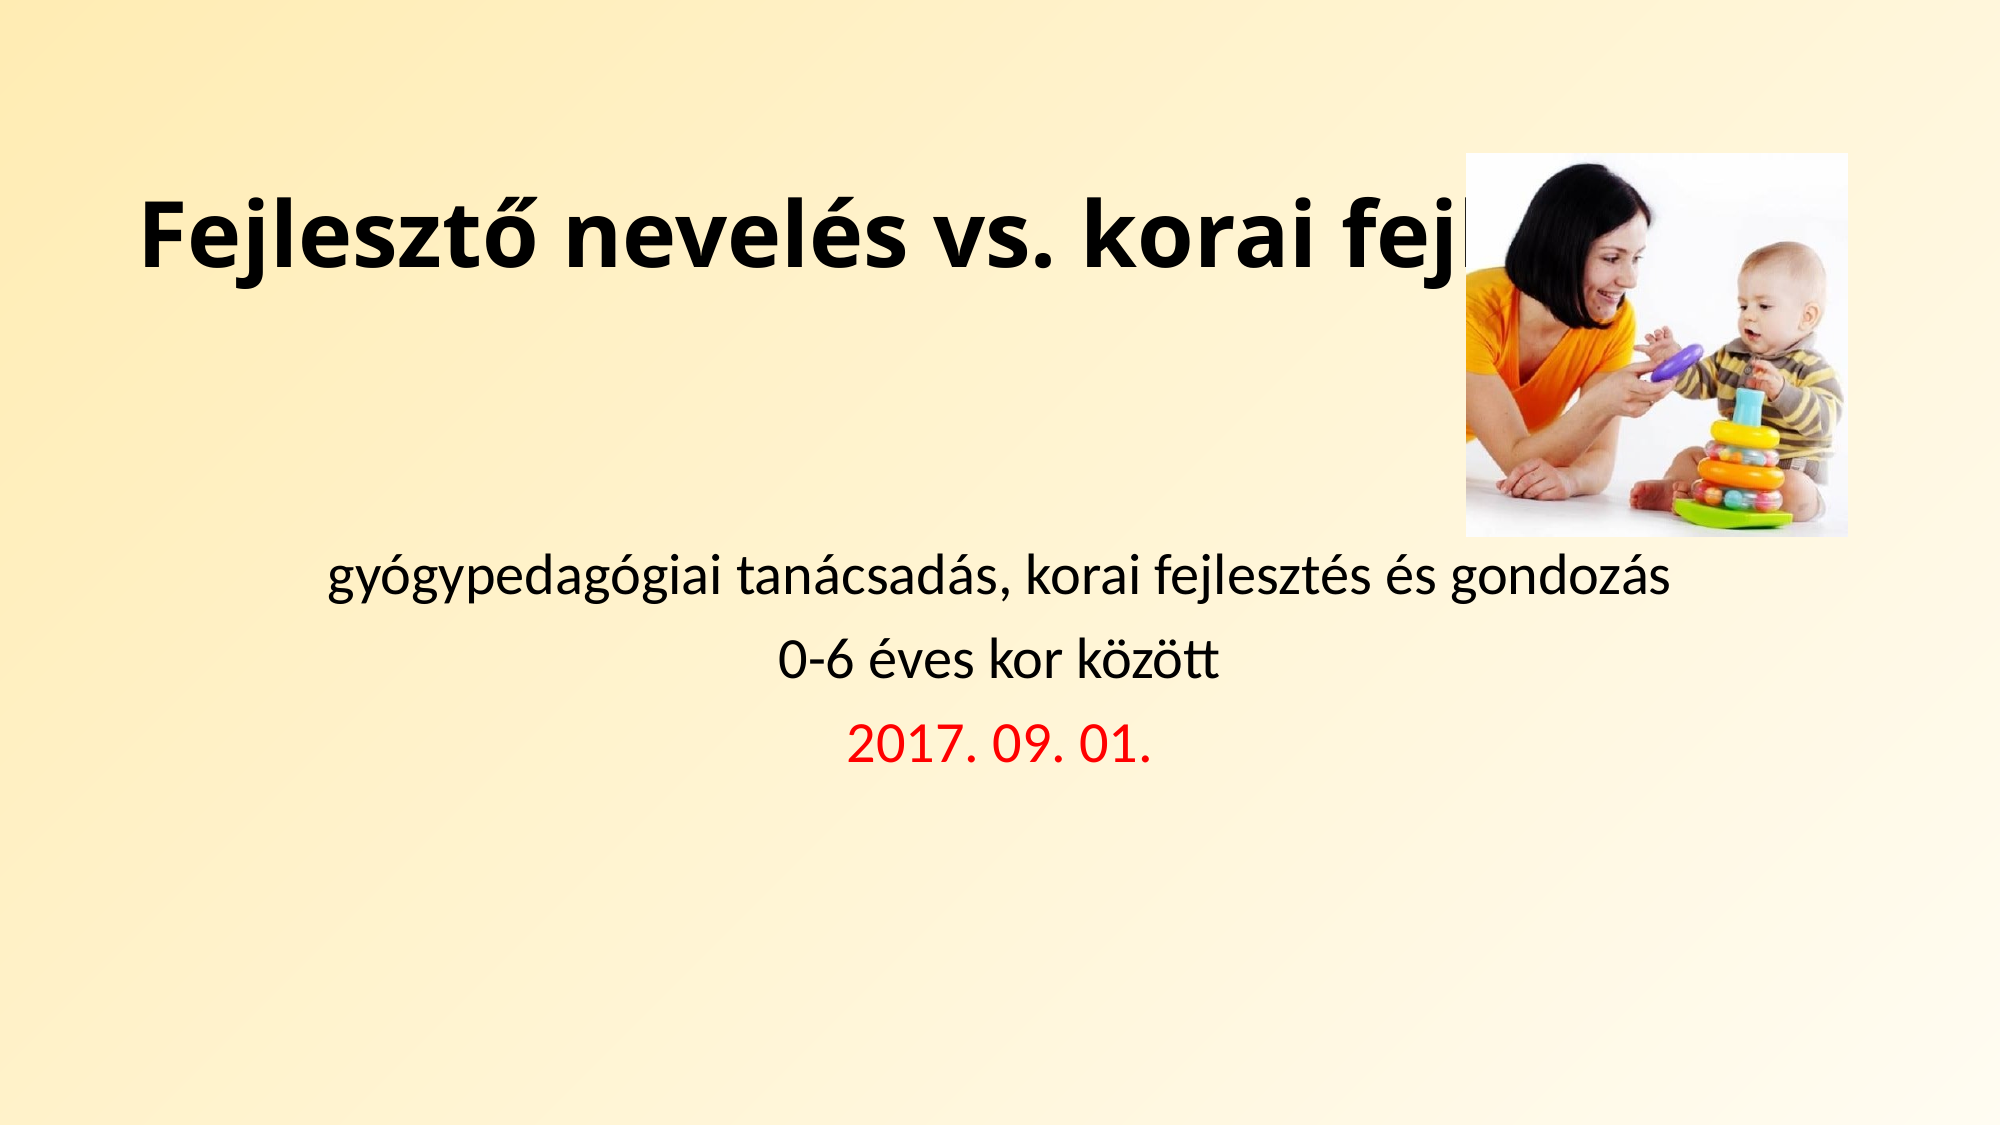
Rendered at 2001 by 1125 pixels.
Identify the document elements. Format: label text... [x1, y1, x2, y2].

picture [1466, 153, 1848, 537]
title Fejlesztő nevelés vs. korai fejlesztés [122, 184, 1466, 402]
list gyógypedagógiai tanácsadás, korai fejlesztés és gondozás 0-6 éves kor között 2017. 09. 01. [137, 536, 1863, 1014]
